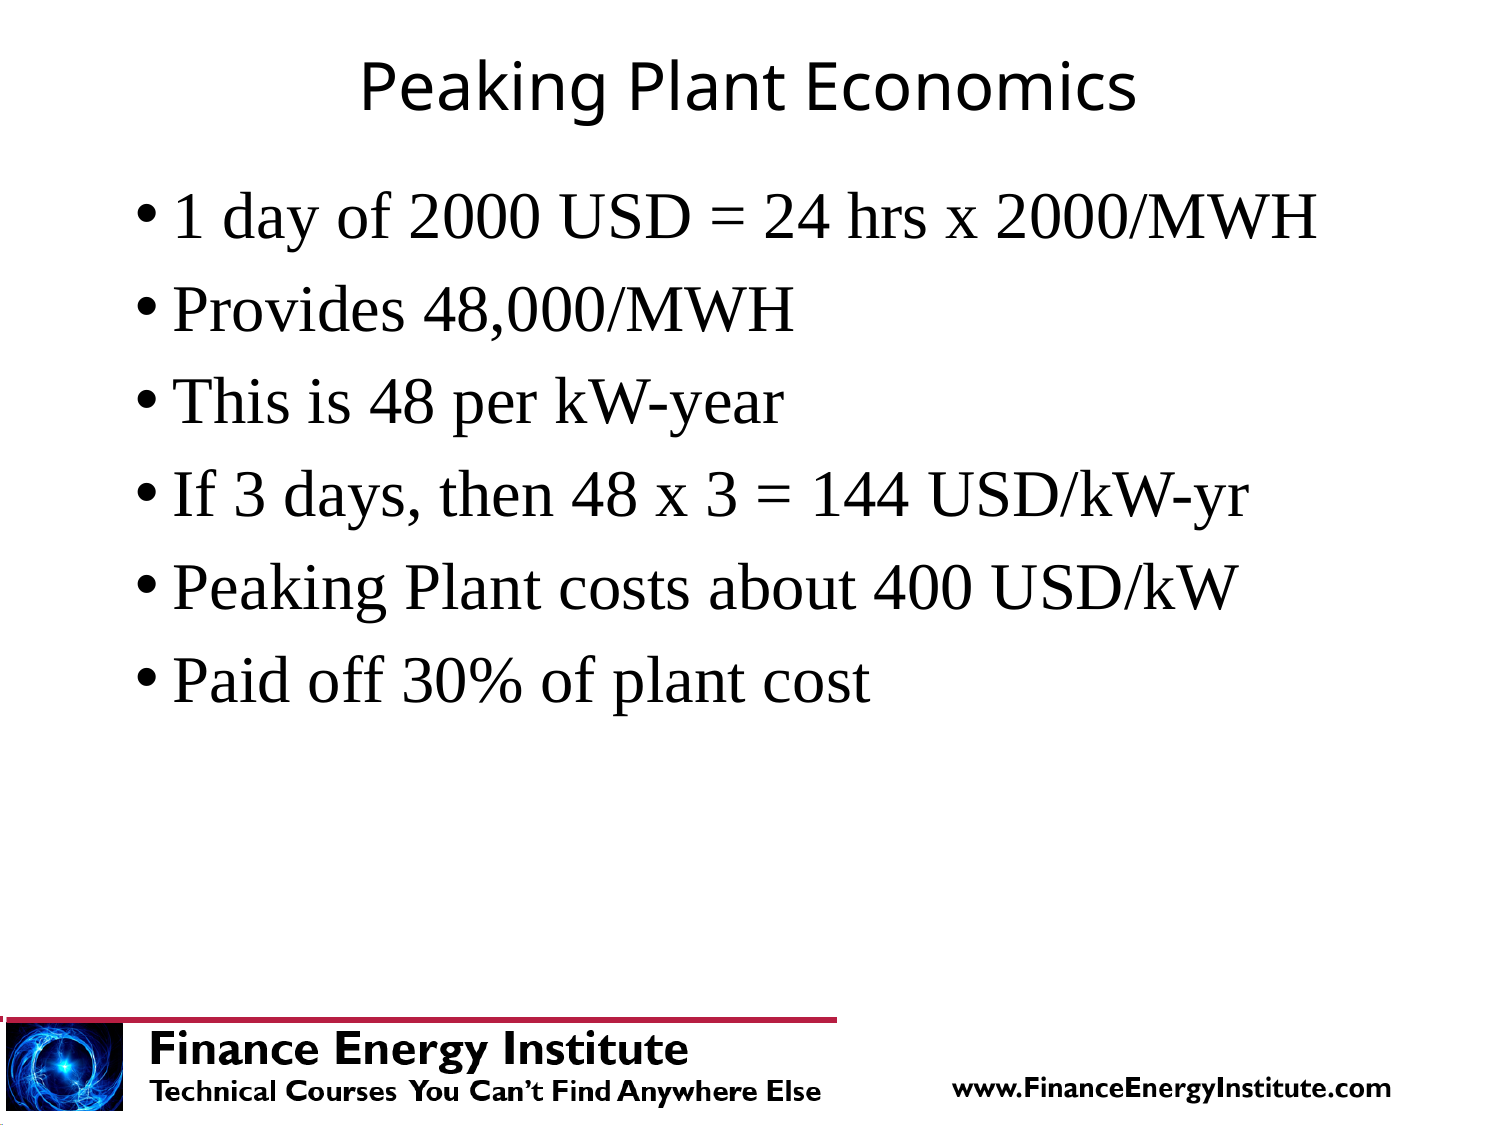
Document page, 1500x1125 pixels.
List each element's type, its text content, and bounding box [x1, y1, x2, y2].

picture [947, 1071, 1400, 1108]
title Peaking Plant Economics [120, 32, 1378, 146]
list 1 day of 2000 USD = 24 hrs x 2000/MWH Provides 48,000/MWH This is 48 per kW-year If 3 days, then 48 x 3 = 144 USD/kW-yr Peaking Plant costs about 400 USD/kW Paid off 30% of plant cost [120, 173, 1417, 980]
picture [0, 1006, 837, 1125]
